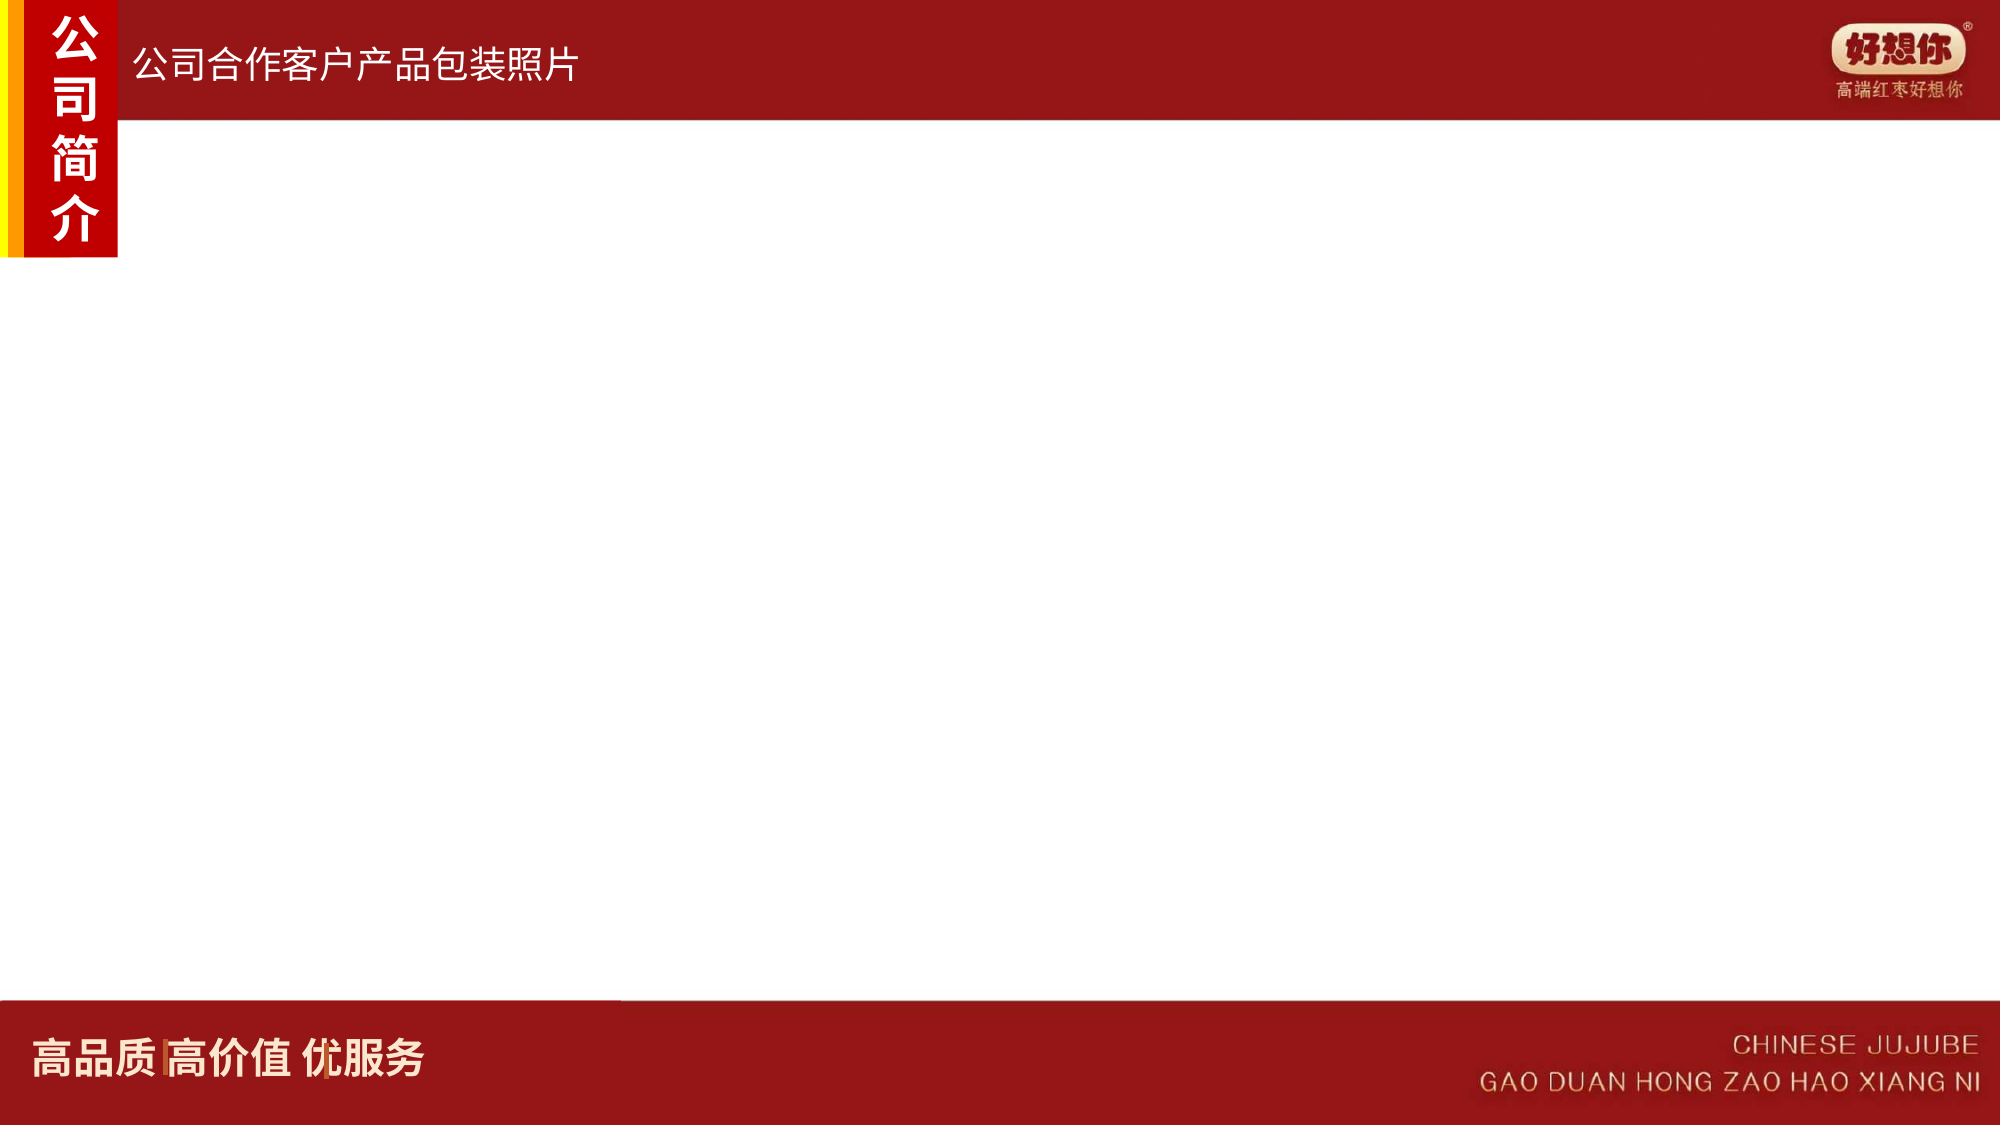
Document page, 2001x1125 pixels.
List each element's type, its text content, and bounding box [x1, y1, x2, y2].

text_box [23, 0, 119, 259]
text_box 公司合作客户产品包装照片 [116, 33, 597, 94]
text_box [7, 0, 23, 259]
text_box [0, 0, 7, 259]
text_box 公司简介 [35, 0, 84, 255]
picture [0, 0, 2000, 1125]
